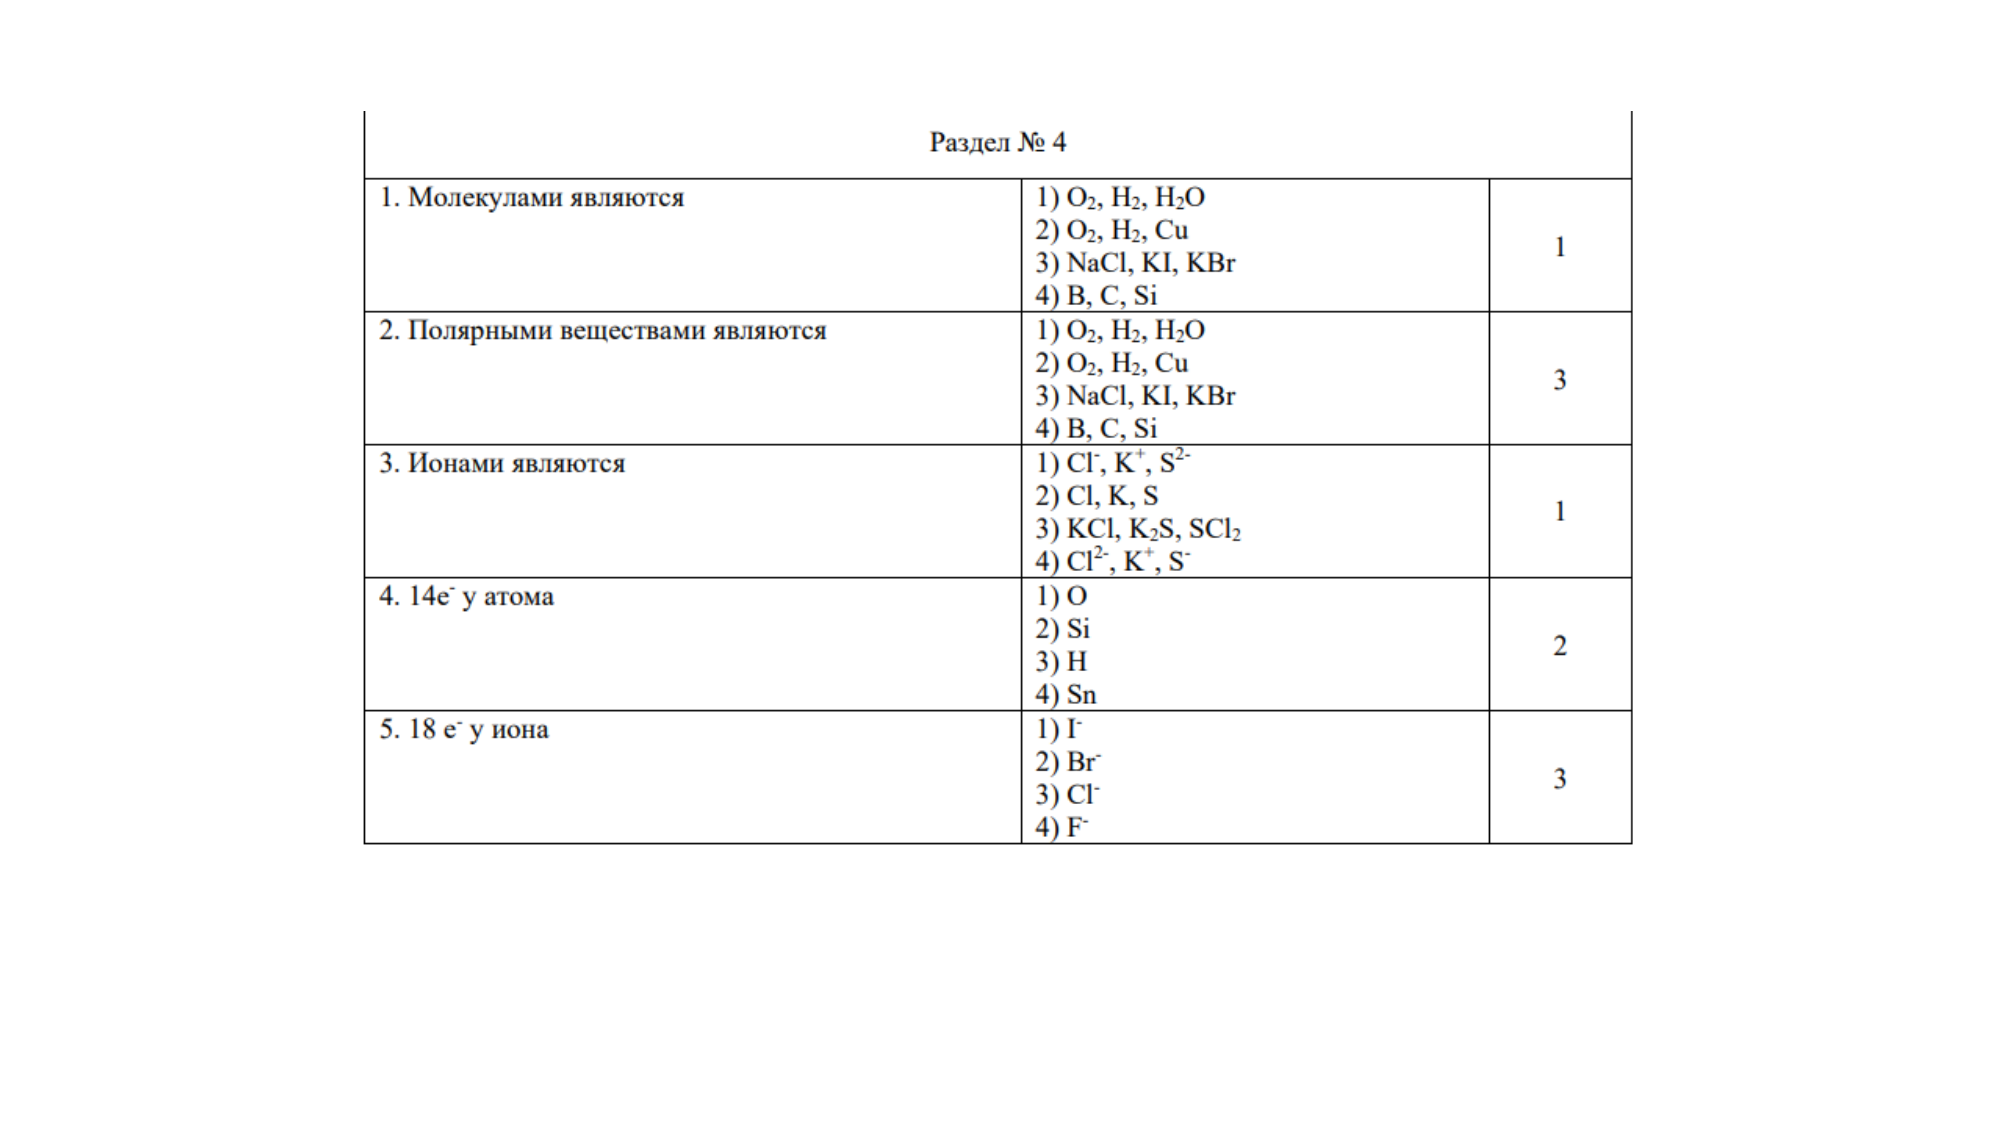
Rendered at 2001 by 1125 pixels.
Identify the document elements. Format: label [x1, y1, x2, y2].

picture [353, 111, 1647, 865]
